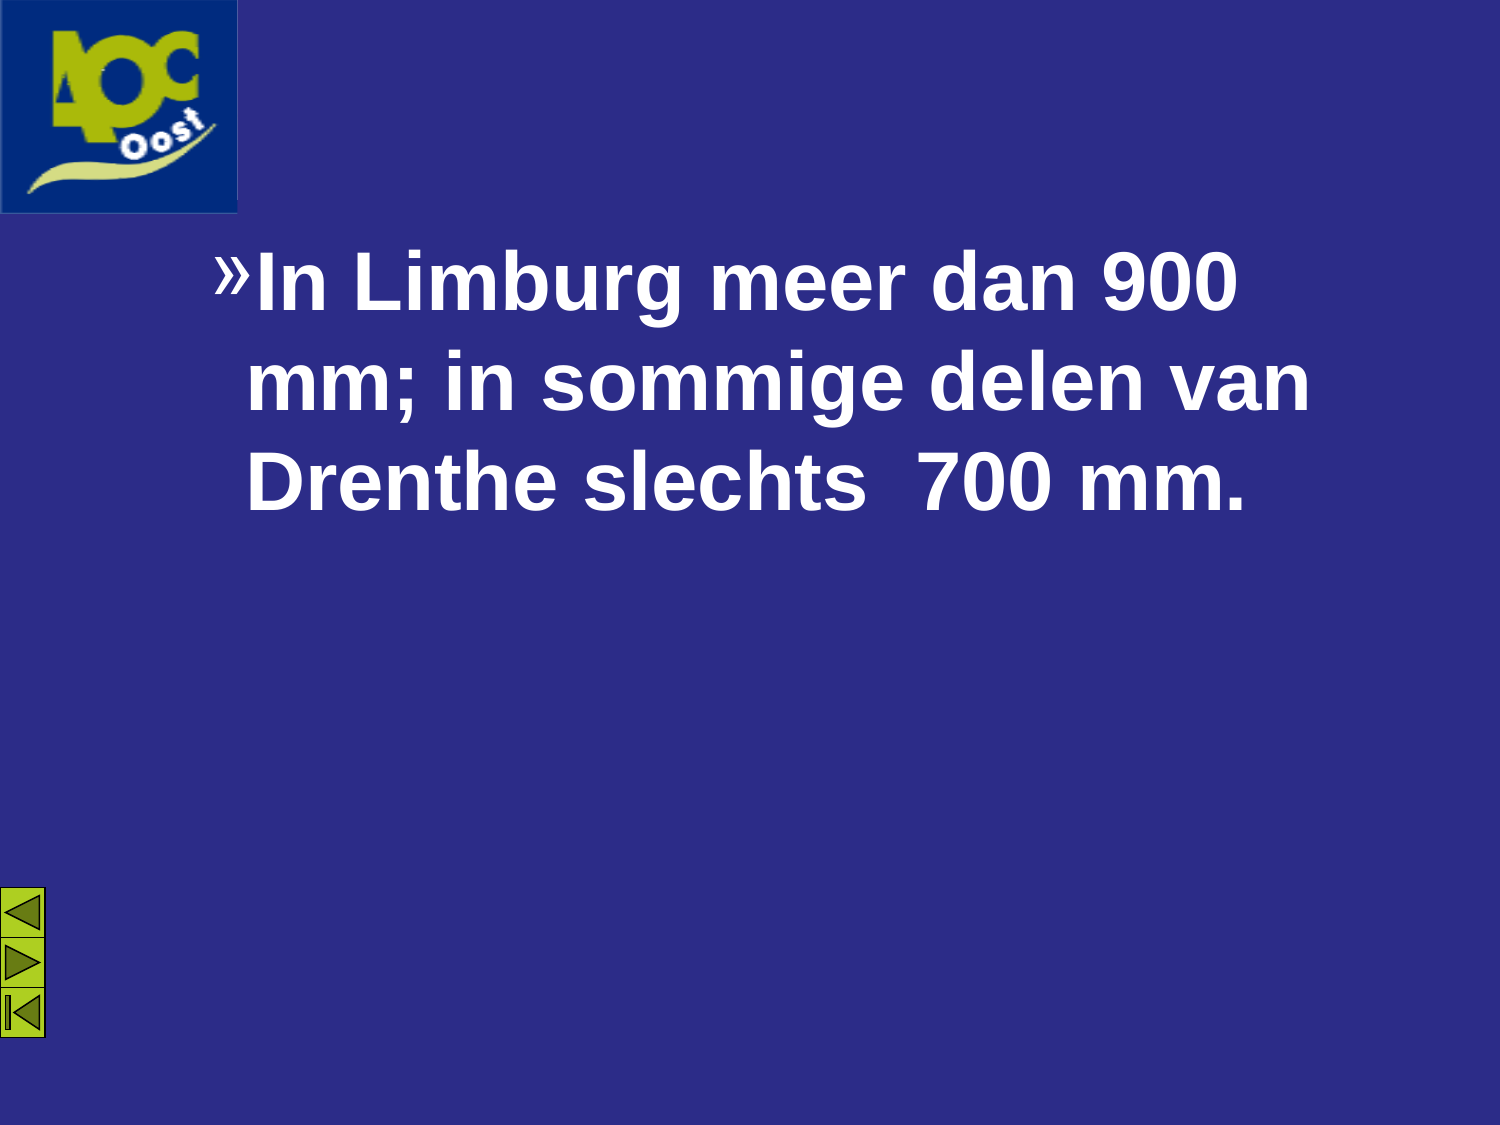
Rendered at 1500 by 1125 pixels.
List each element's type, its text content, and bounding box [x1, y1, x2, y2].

picture [0, 0, 238, 214]
text_box In Limburg meer dan 900 mm; in sommige delen van Drenthe slechts 700 mm. [194, 219, 1365, 535]
